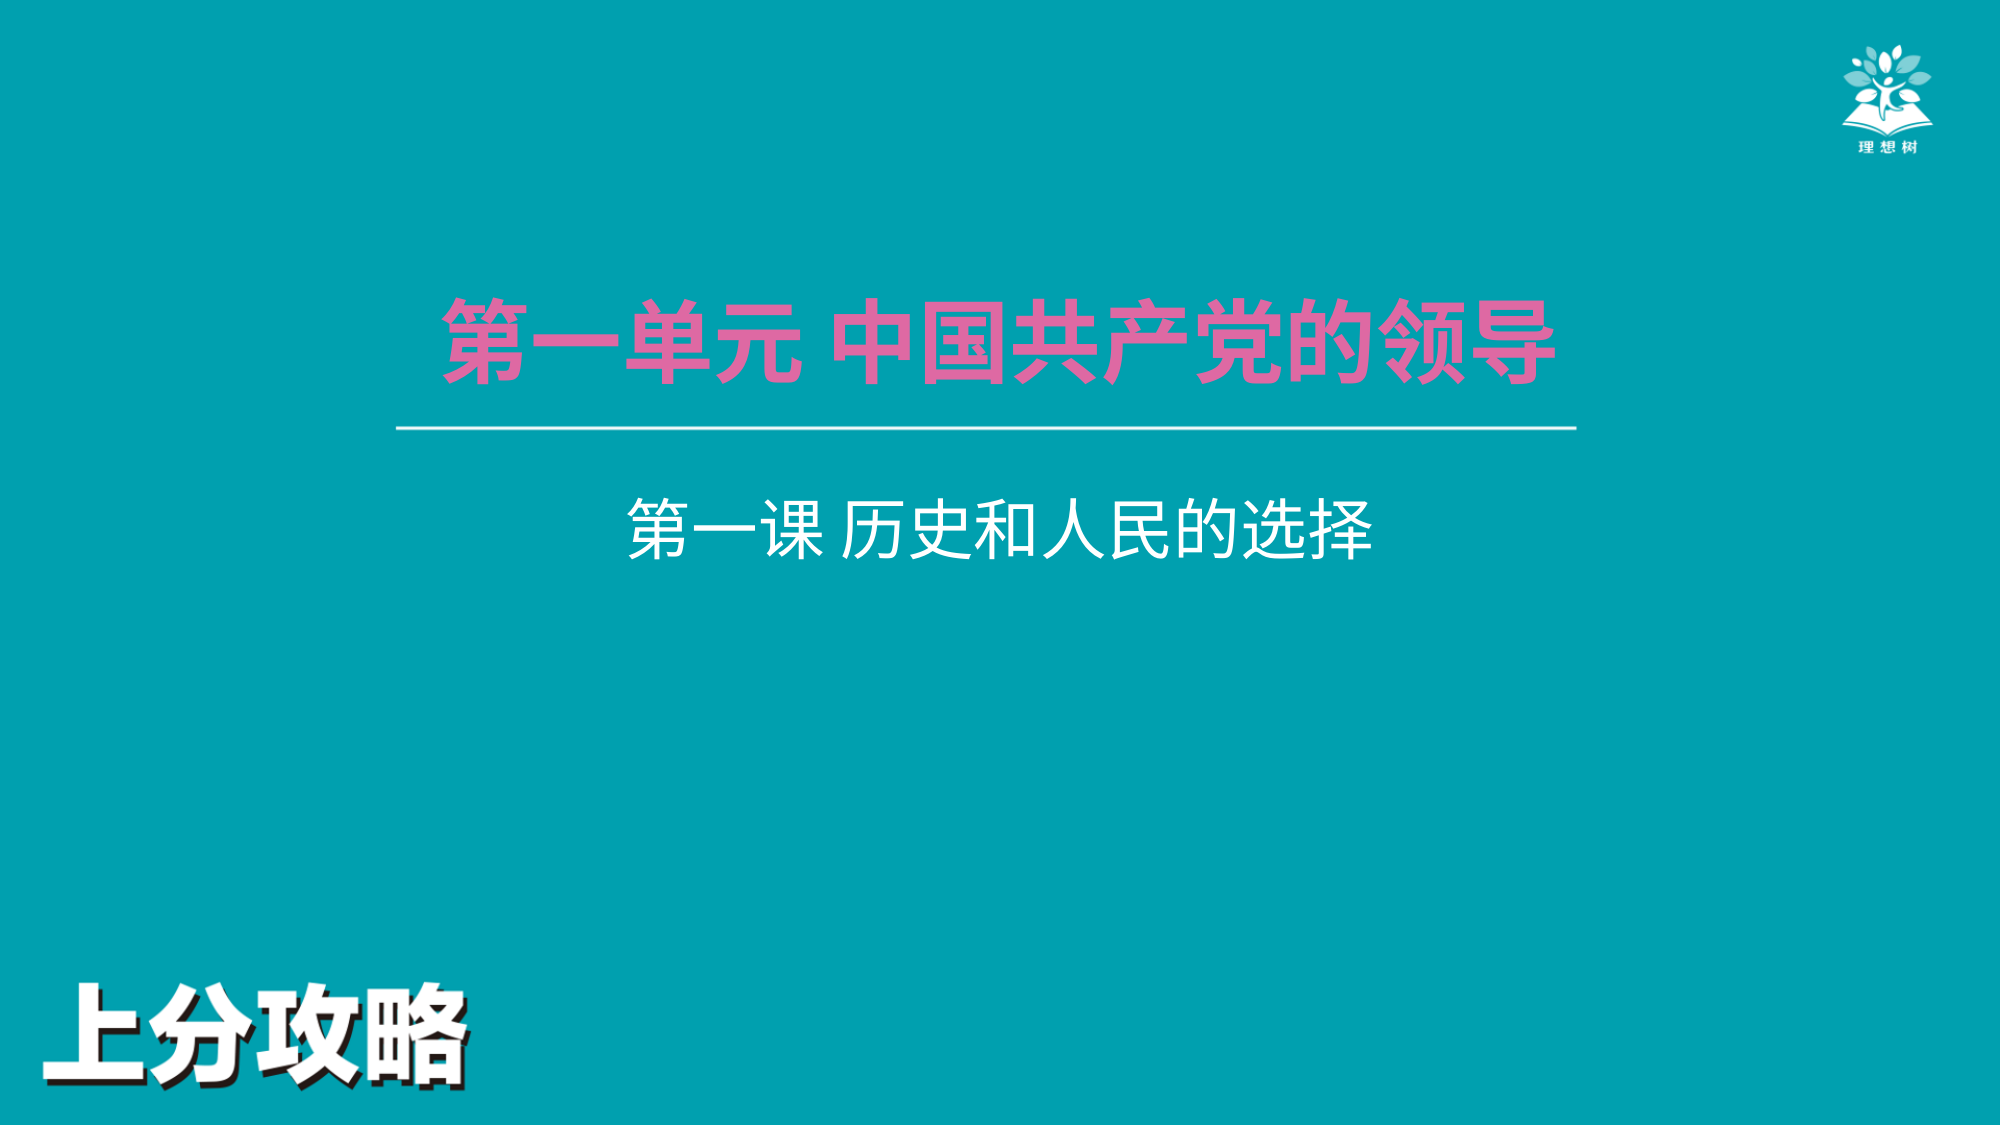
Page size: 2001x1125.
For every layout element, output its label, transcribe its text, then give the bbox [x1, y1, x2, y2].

text_box 第一课 历史和人民的选择 [0, 472, 2000, 579]
text_box 第一单元 中国共产党的领导 [0, 265, 2000, 413]
picture [0, 579, 2000, 1125]
picture [0, 413, 2000, 472]
picture [0, 0, 2000, 265]
